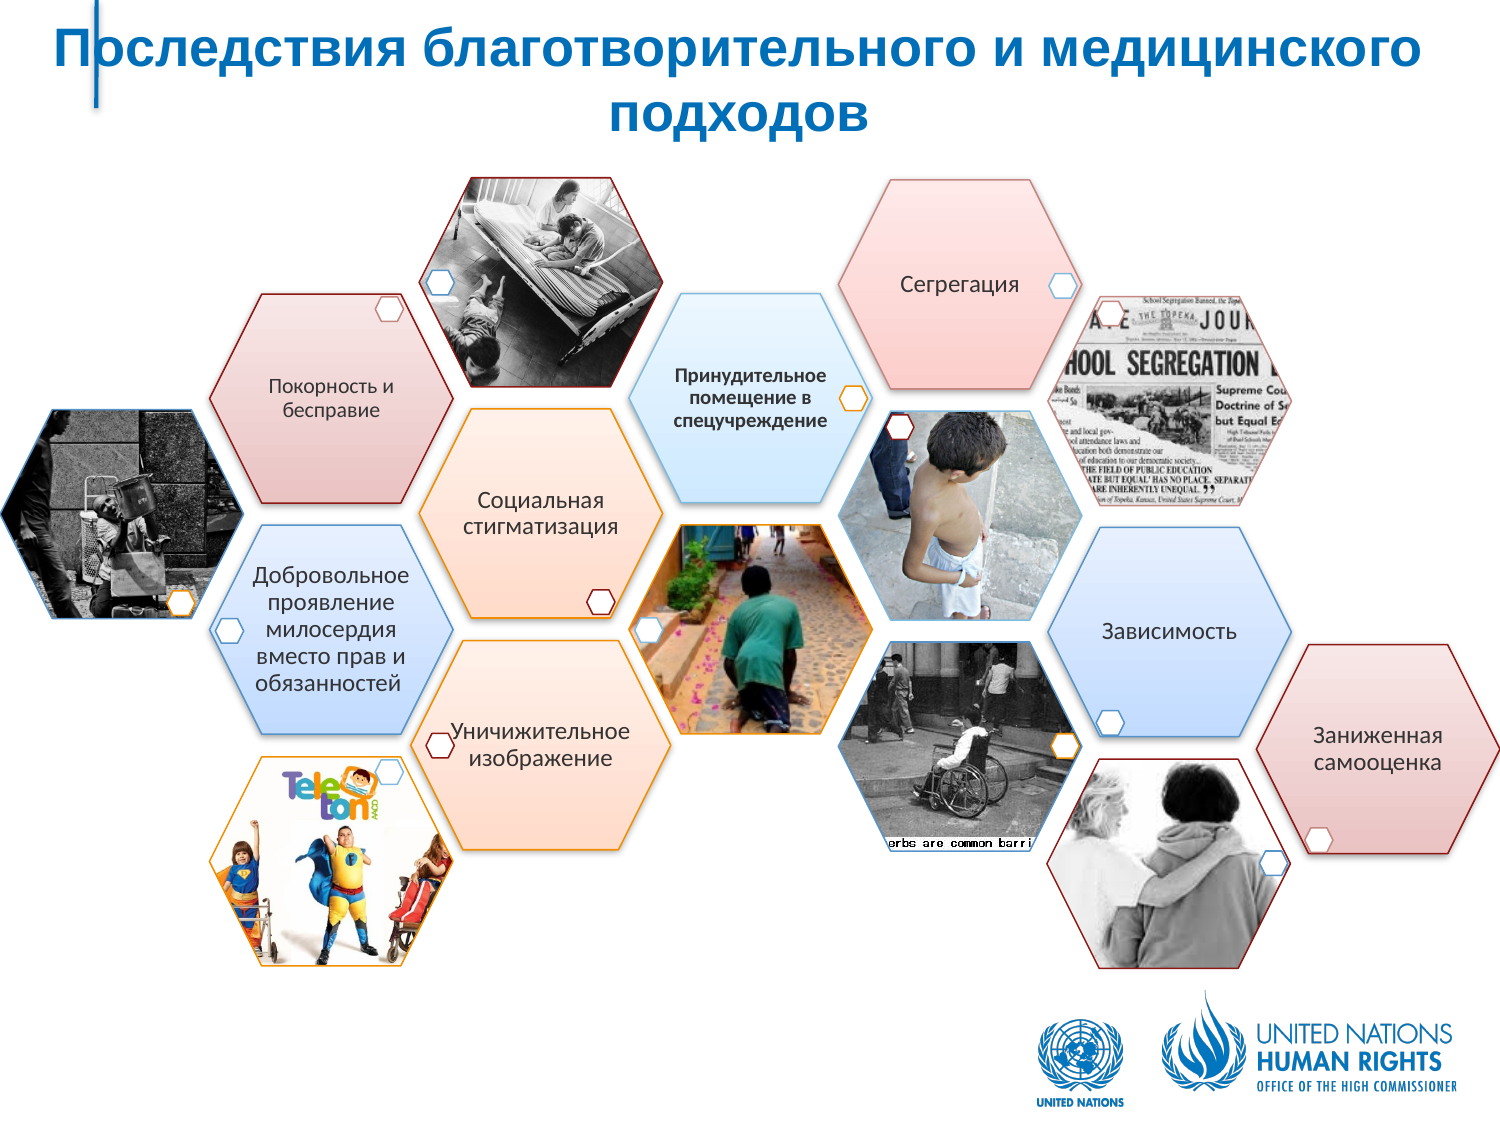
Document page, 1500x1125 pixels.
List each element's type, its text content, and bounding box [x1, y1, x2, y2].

title Последствия благотворительного и медицинского подходов [31, 4, 1448, 156]
picture [1037, 990, 1457, 1107]
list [0, 158, 1500, 988]
